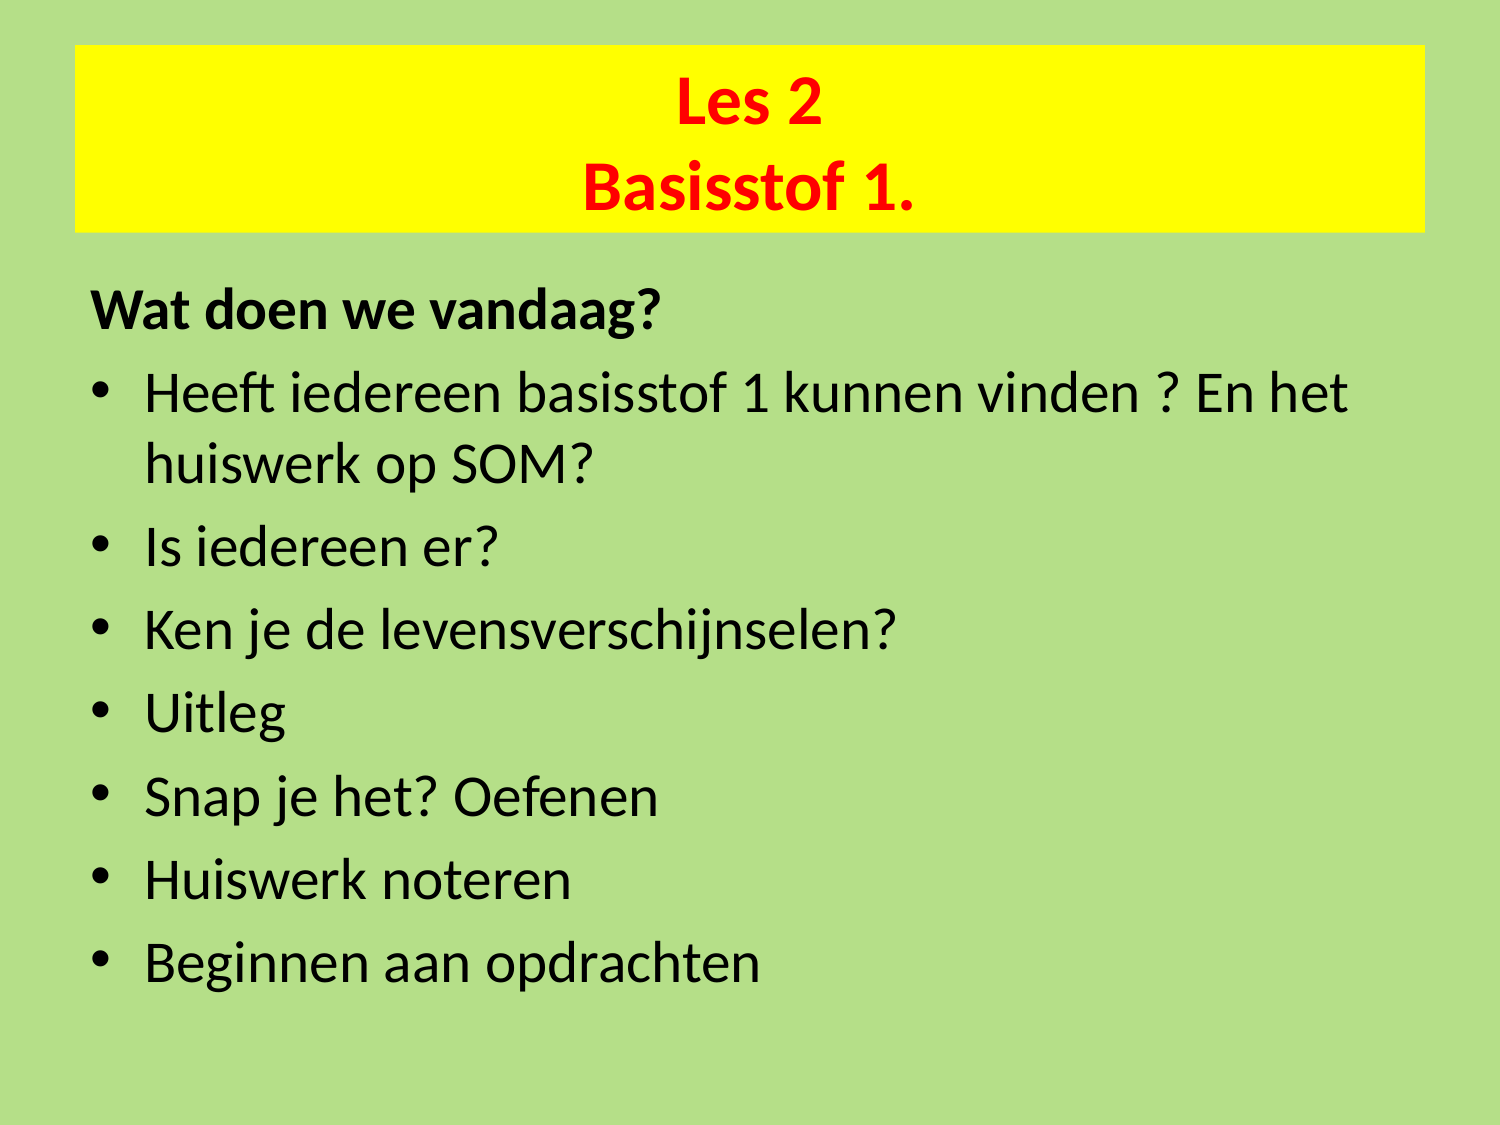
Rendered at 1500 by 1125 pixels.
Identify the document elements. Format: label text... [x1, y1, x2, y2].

title Les 2 Basisstof 1. [75, 45, 1425, 233]
list Wat doen we vandaag? Heeft iedereen basisstof 1 kunnen vinden ? En het huiswerk op SOM? Is iedereen er? Ken je de levensverschijnselen? Uitleg Snap je het? Oefenen Huiswerk noteren Beginnen aan opdrachten [75, 262, 1425, 1005]
